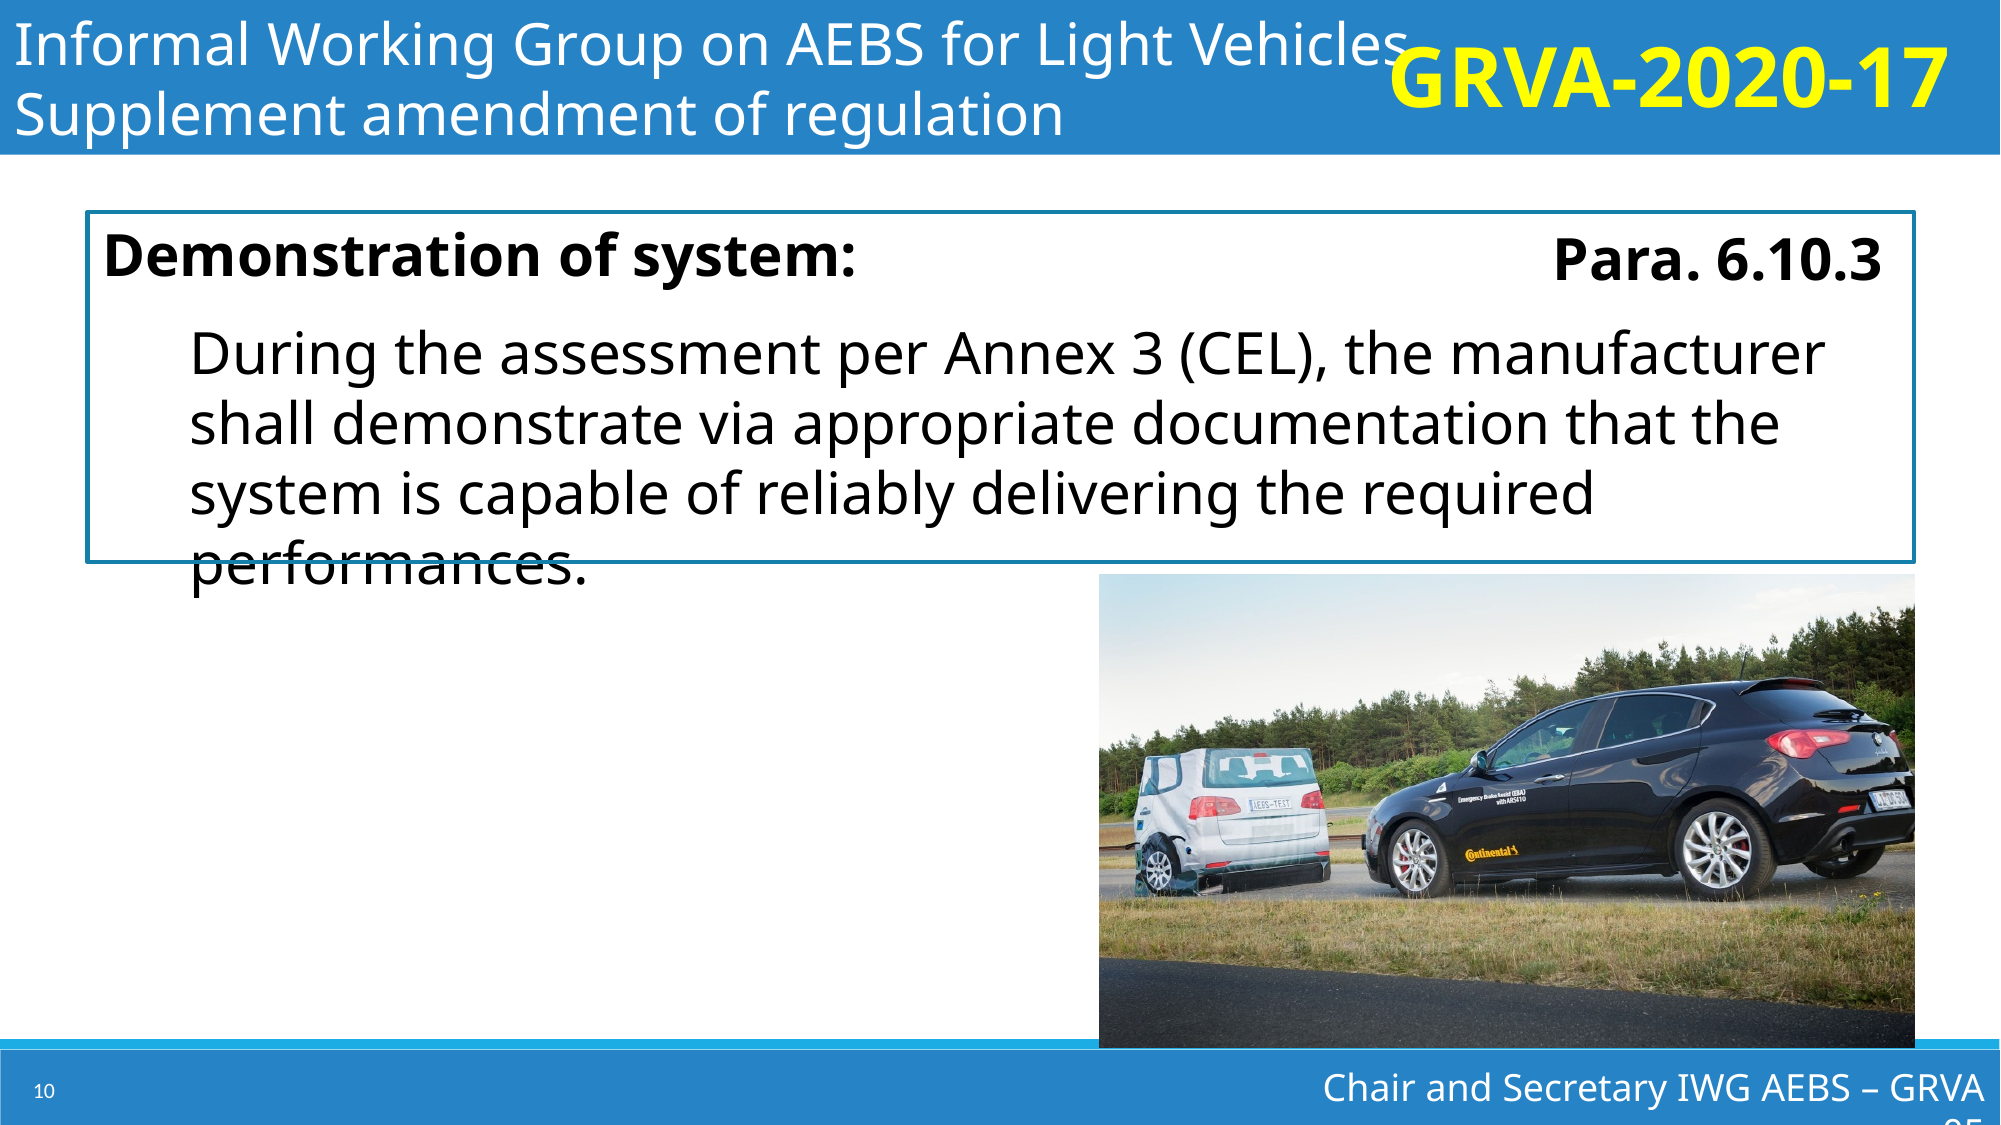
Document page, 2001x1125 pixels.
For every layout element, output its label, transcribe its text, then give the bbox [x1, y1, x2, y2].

text_box GRVA-2020-17 [1338, 16, 2000, 132]
text_box During the assessment per Annex 3 (CEL), the manufacturer shall demonstrate via appropriate documentation that the system is capable of reliably delivering the required performances. [175, 308, 1934, 604]
picture [1098, 573, 1915, 1049]
text_box Informal Working Group on AEBS for Light Vehicles Supplement amendment of regulation [0, 0, 2000, 155]
text_box [86, 210, 1915, 563]
text_box Chair and Secretary IWG AEBS – GRVA 05 [1263, 1056, 2000, 1125]
text_box Para. 6.10.3 [1537, 214, 1924, 300]
slide_number 10 [0, 1059, 70, 1120]
